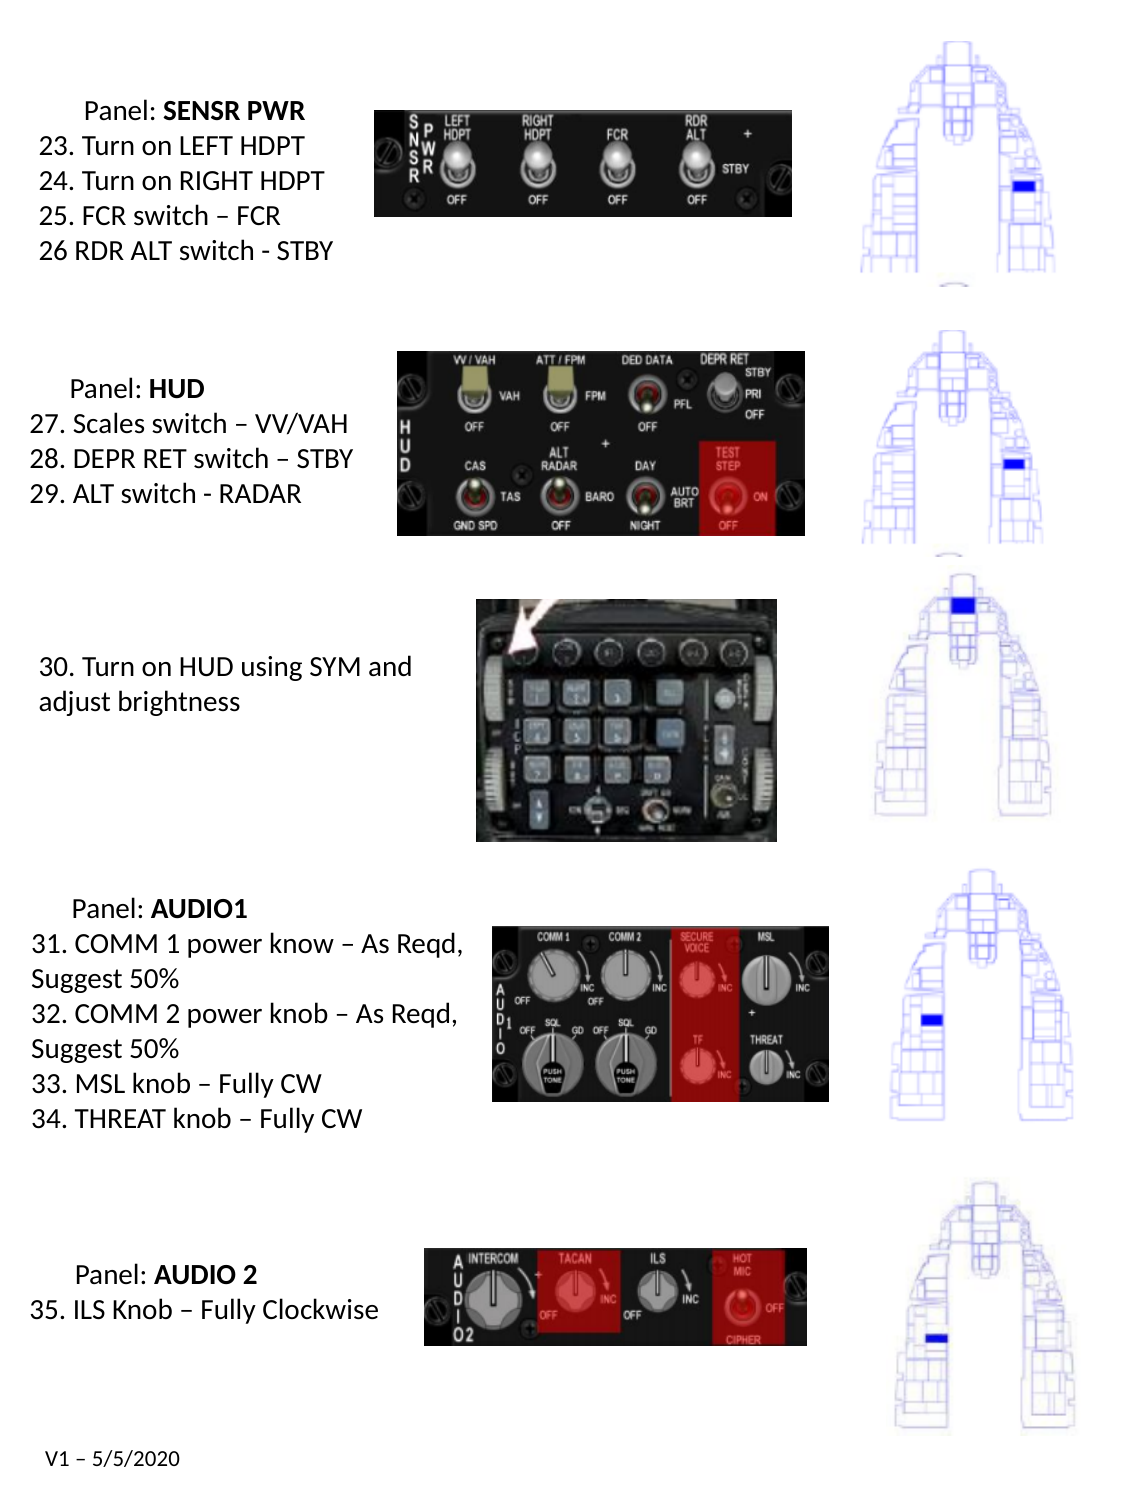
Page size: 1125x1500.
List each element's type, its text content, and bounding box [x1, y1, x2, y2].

picture [424, 1248, 808, 1346]
text_box 30. Turn on HUD using SYM and adjust brightness [23, 639, 431, 755]
text_box Panel: HUD 27. Scales switch – VV/VAH 28. DEPR RET switch – STBY 29. ALT switch - RADAR [14, 361, 373, 517]
picture [886, 1174, 1081, 1436]
picture [855, 330, 1053, 557]
text_box Panel: AUDIO 2 35. ILS Knob – Fully Clockwise [14, 1248, 422, 1333]
picture [857, 565, 1066, 824]
text_box Panel: AUDIO1 31. COMM 1 power know – As Reqd, Suggest 50% 32. COMM 2 power knob – As Reqd, Suggest 50% 33. MSL knob – Fully CW 34. THREAT knob – Fully CW [16, 882, 485, 1142]
picture [886, 860, 1081, 1138]
text_box V1 – 5/5/2020 [30, 1435, 293, 1479]
picture [853, 41, 1066, 287]
picture [492, 926, 829, 1102]
picture [476, 599, 777, 842]
picture [374, 110, 792, 218]
text_box Panel: SENSR PWR 23. Turn on LEFT HDPT 24. Turn on RIGHT HDPT 25. FCR switch – FCR 26 RDR ALT switch - STBY [23, 83, 357, 274]
picture [397, 351, 805, 537]
